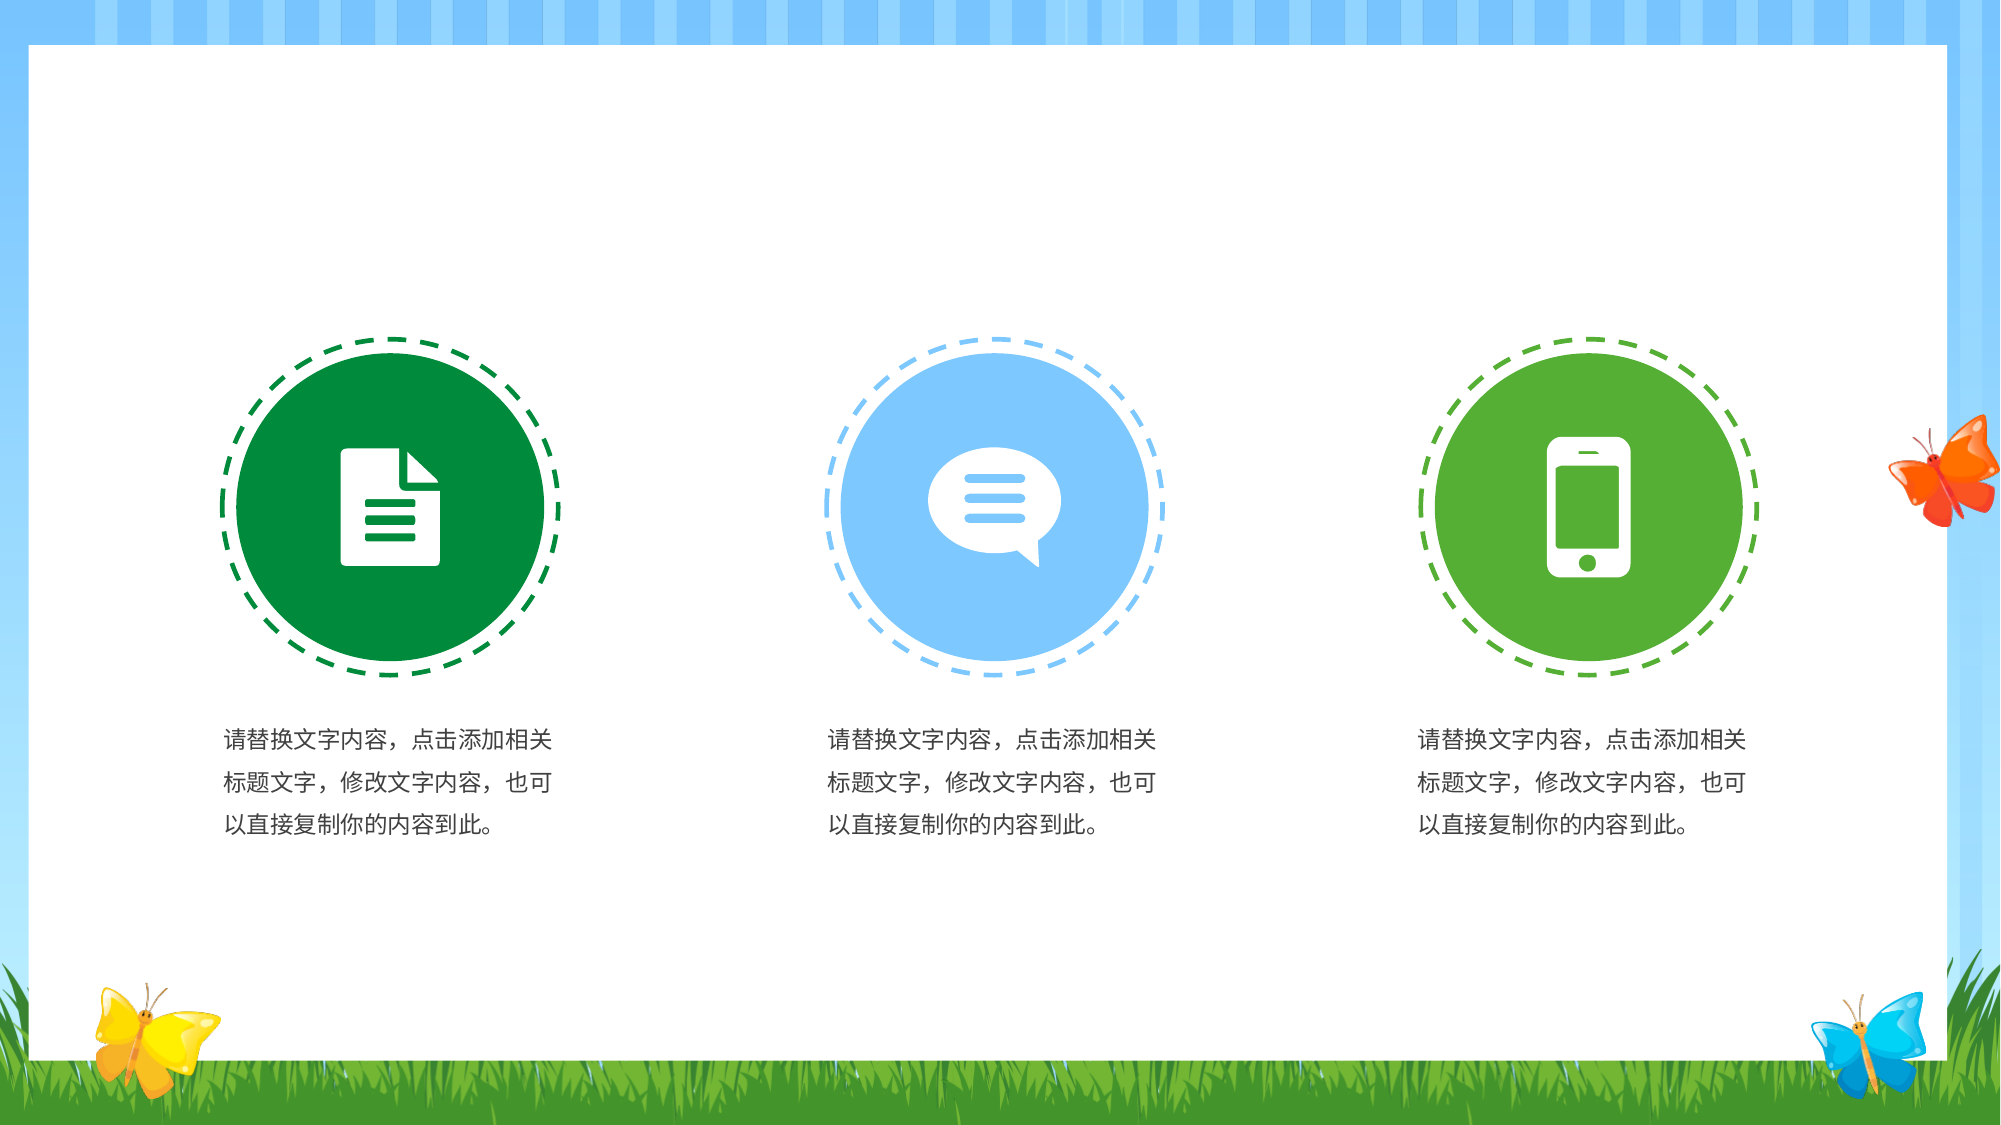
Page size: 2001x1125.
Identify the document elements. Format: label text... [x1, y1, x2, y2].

text_box [1546, 436, 1631, 578]
text_box [928, 447, 1062, 568]
text_box 请替换文字内容，点击添加相关标题文字，修改文字内容，也可以直接复制你的内容到此。 [813, 703, 1177, 846]
text_box [222, 339, 559, 676]
text_box 请替换文字内容，点击添加相关标题文字，修改文字内容，也可以直接复制你的内容到此。 [208, 703, 572, 846]
text_box [1420, 339, 1757, 676]
text_box [840, 353, 1149, 662]
text_box [340, 448, 440, 566]
text_box 请替换文字内容，点击添加相关标题文字，修改文字内容，也可以直接复制你的内容到此。 [1403, 703, 1775, 846]
picture [0, 0, 2001, 1125]
text_box [1434, 353, 1743, 662]
text_box [236, 353, 545, 662]
text_box [826, 339, 1163, 676]
